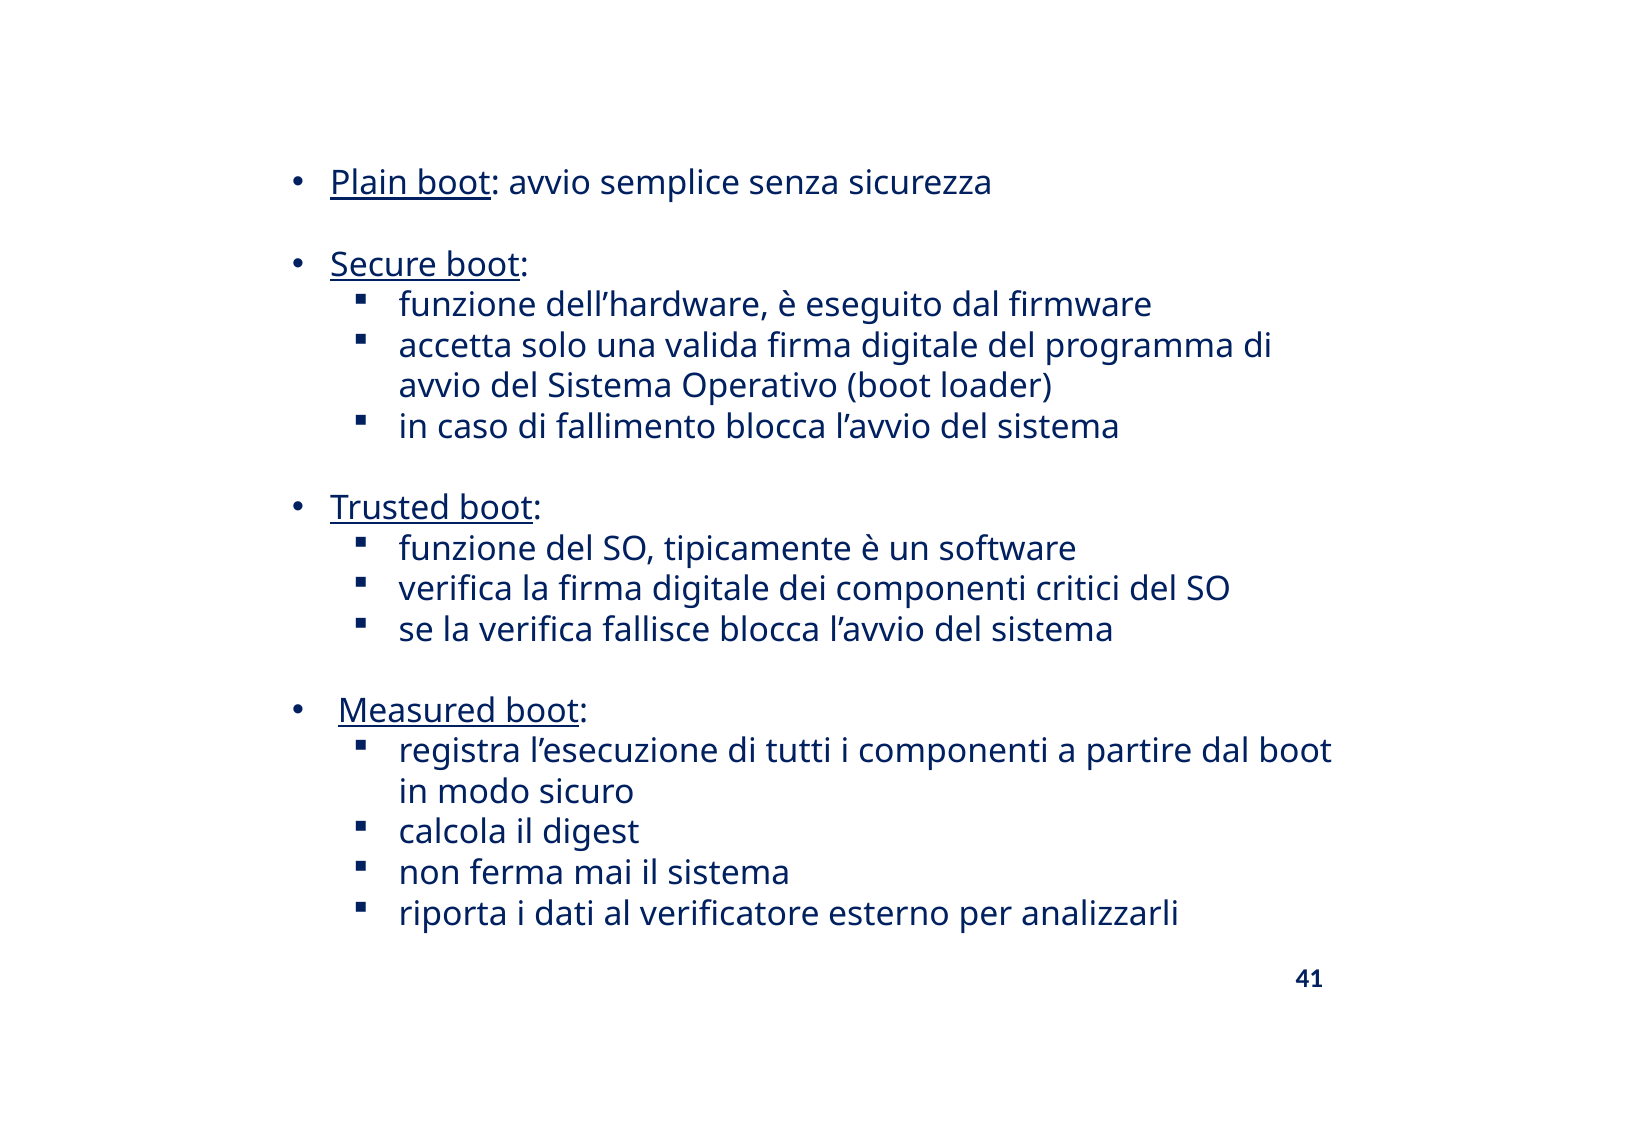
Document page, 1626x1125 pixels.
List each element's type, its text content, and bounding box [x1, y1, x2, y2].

slide_number 41 [1063, 952, 1339, 1002]
text_box Plain boot: avvio semplice senza sicurezza Secure boot: funzione dell’hardware, è eseguito dal firmware accetta solo una valida firma digitale del programma di avvio del Sistema Operativo (boot loader) in caso di fallimento blocca l’avvio del sistema Trusted boot: funzione del SO, tipicamente è un software verifica la firma digitale dei componenti critici del SO se la verifica fallisce blocca l’avvio del sistema Measured boot: registra l’esecuzione di tutti i componenti a partire dal boot in modo sicuro calcola il digest non ferma mai il sistema riporta i dati al verificatore esterno per analizzarli [277, 153, 1357, 1021]
